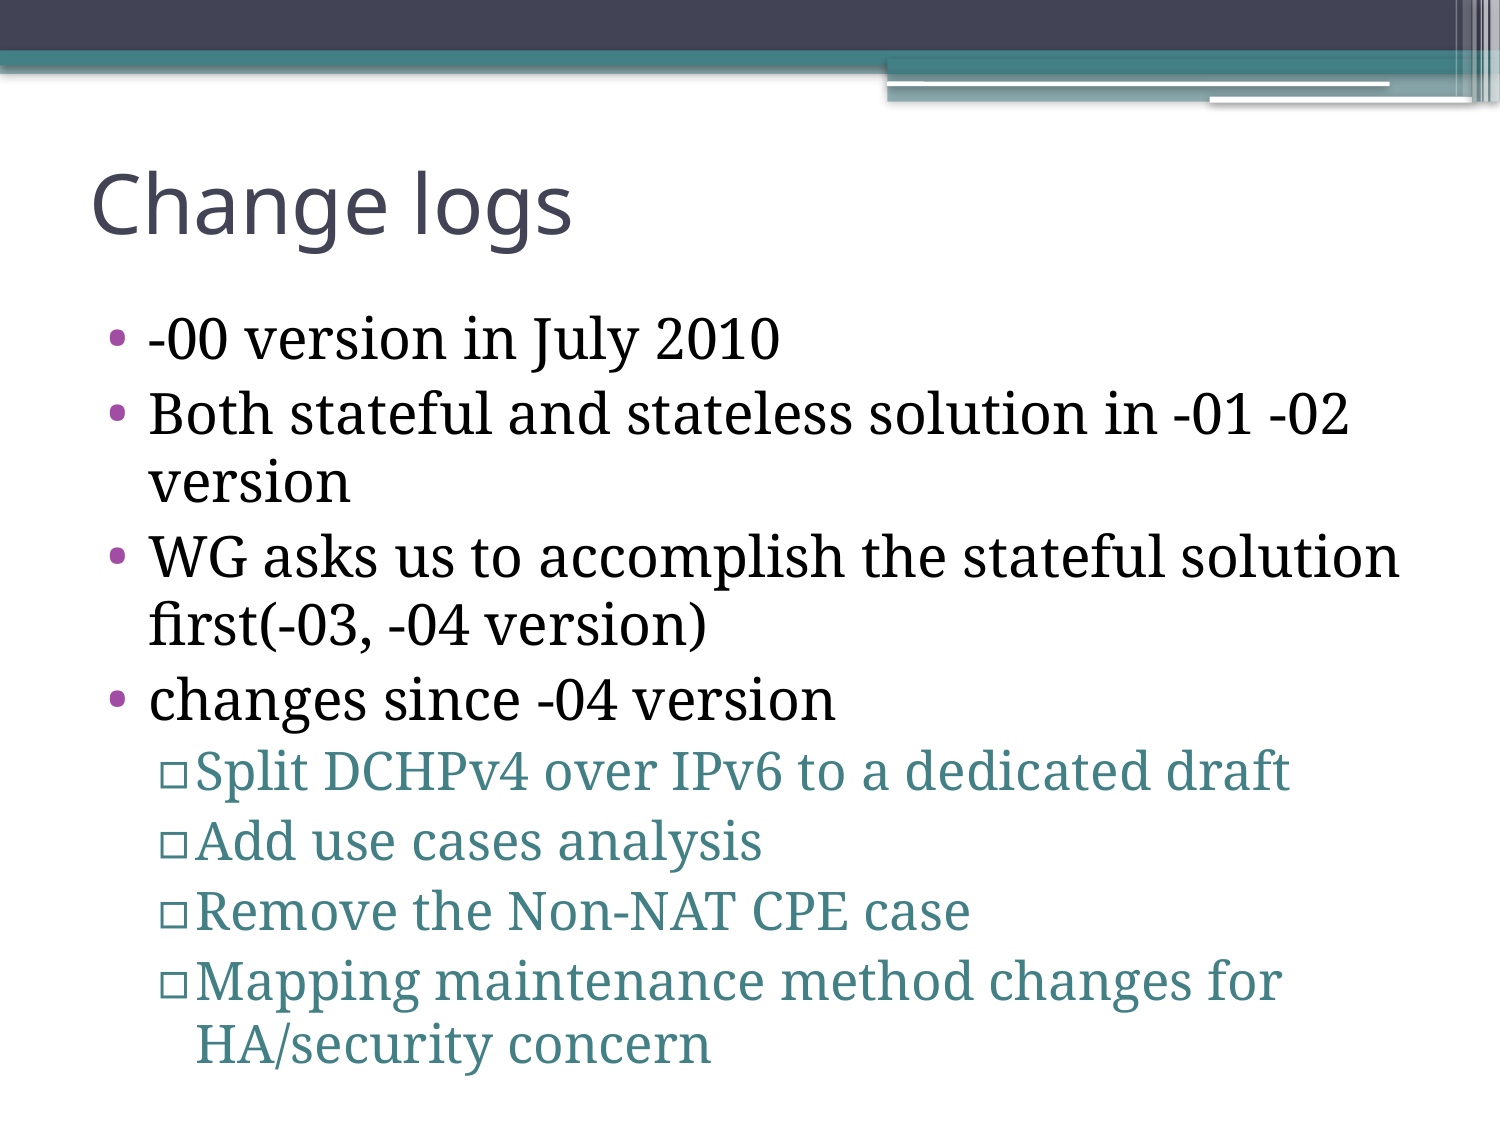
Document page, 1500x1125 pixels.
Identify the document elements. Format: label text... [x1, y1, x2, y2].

list -00 version in July 2010 Both stateful and stateless solution in -01 -02 version WG asks us to accomplish the stateful solution first(-03, -04 version) changes since -04 version Split DCHPv4 over IPv6 to a dedicated draft Add use cases analysis Remove the Non-NAT CPE case Mapping maintenance method changes for HA/security concern [75, 295, 1425, 1083]
title Change logs [75, 113, 1425, 289]
